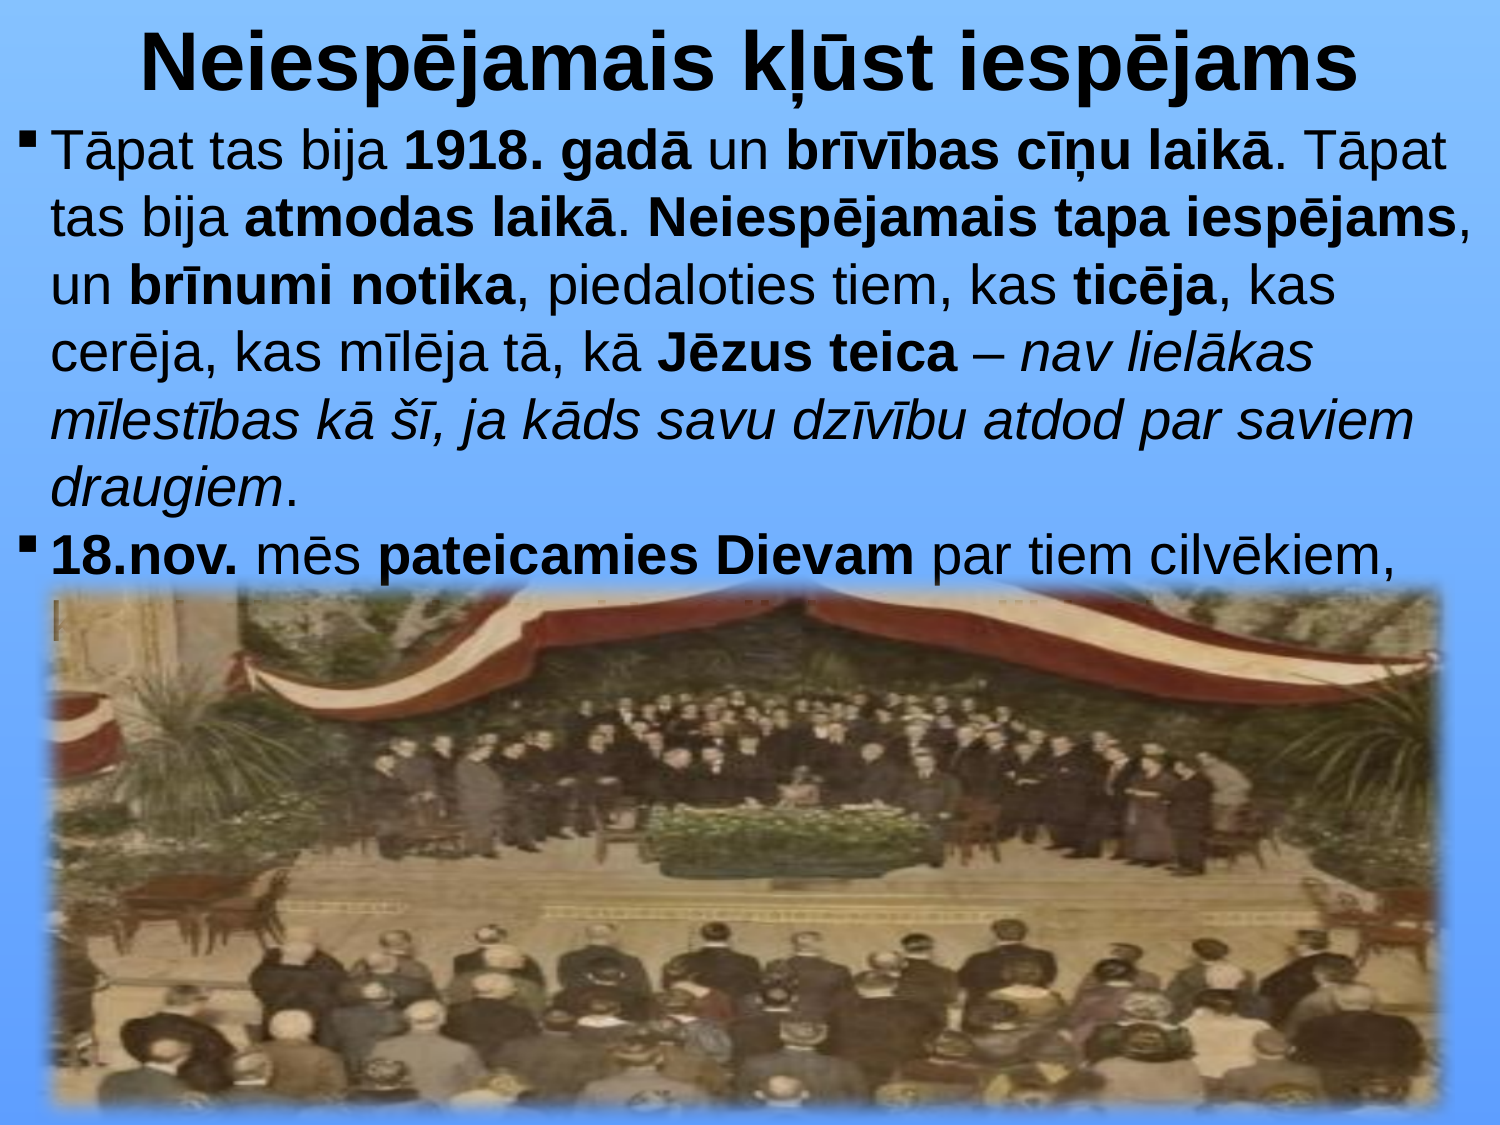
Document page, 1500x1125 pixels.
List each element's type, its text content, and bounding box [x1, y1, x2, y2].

title Neiespējamais kļūst iespējams [0, 0, 1500, 105]
text_box Tāpat tas bija 1918. gadā un brīvības cīņu laikā. Tāpat tas bija atmodas laikā. Neiespējamais tapa iespējams, un brīnumi notika, piedaloties tiem, kas ticēja, kas cerēja, kas mīlēja tā, kā Jēzus teica – nav lielākas mīlestības kā šī, ja kāds savu dzīvību atdod par saviem draugiem. 18.nov. mēs pateicamies Dievam par tiem cilvēkiem, kas ticēja neatkarīgai Latvijai un to dibināja. [0, 105, 1500, 661]
picture [34, 573, 1455, 1125]
